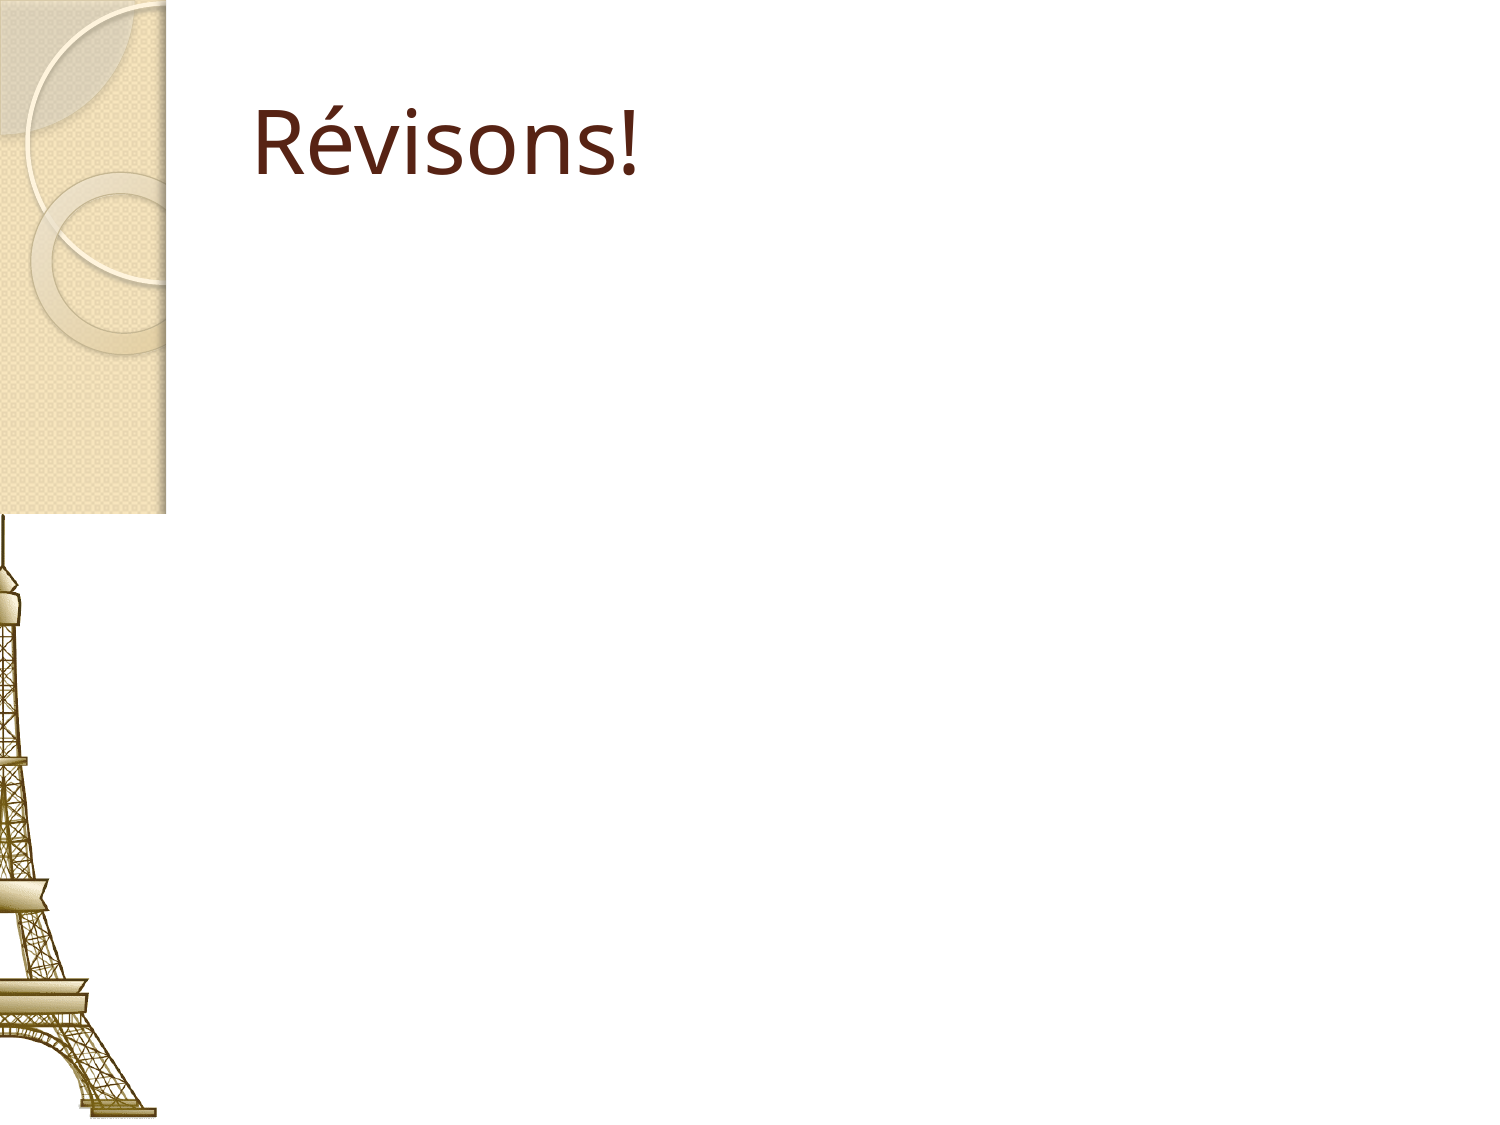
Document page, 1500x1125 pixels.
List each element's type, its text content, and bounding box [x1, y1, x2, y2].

picture [0, 514, 167, 1125]
title Révisons! [235, 45, 1466, 233]
